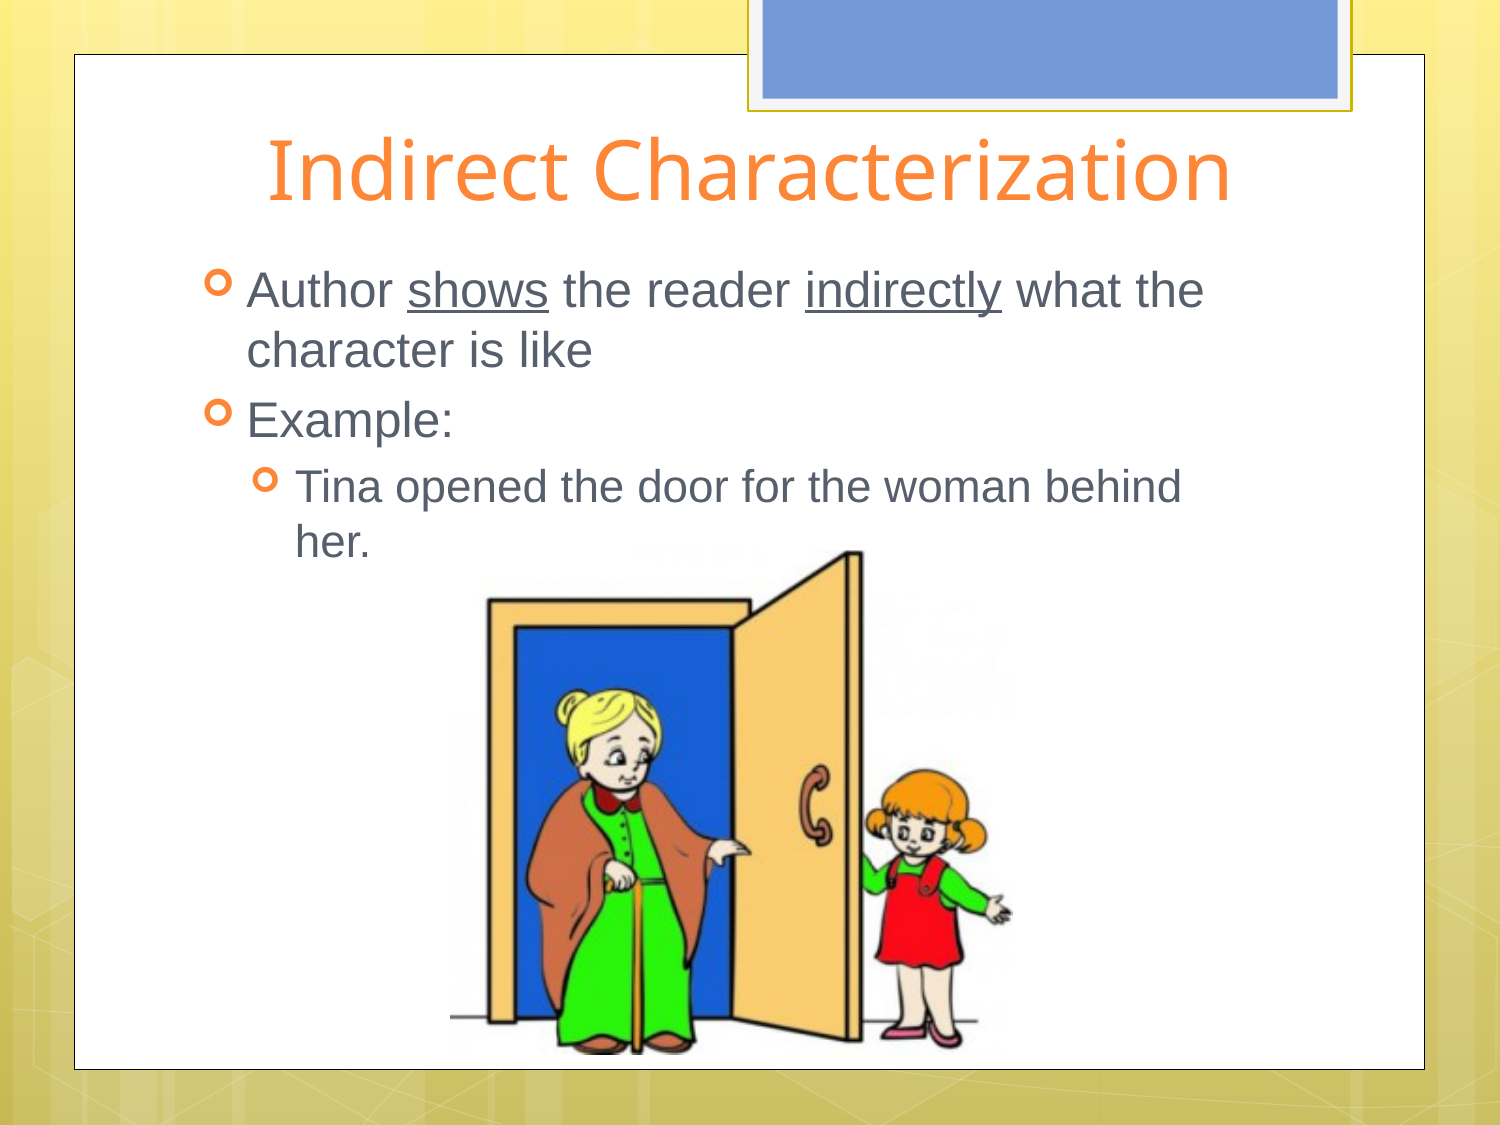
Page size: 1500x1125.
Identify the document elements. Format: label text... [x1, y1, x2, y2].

list Author shows the reader indirectly what the character is like Example: Tina opened the door for the woman behind her. [174, 249, 1287, 826]
picture [449, 550, 1013, 1055]
title Indirect Characterization [174, 37, 1328, 225]
